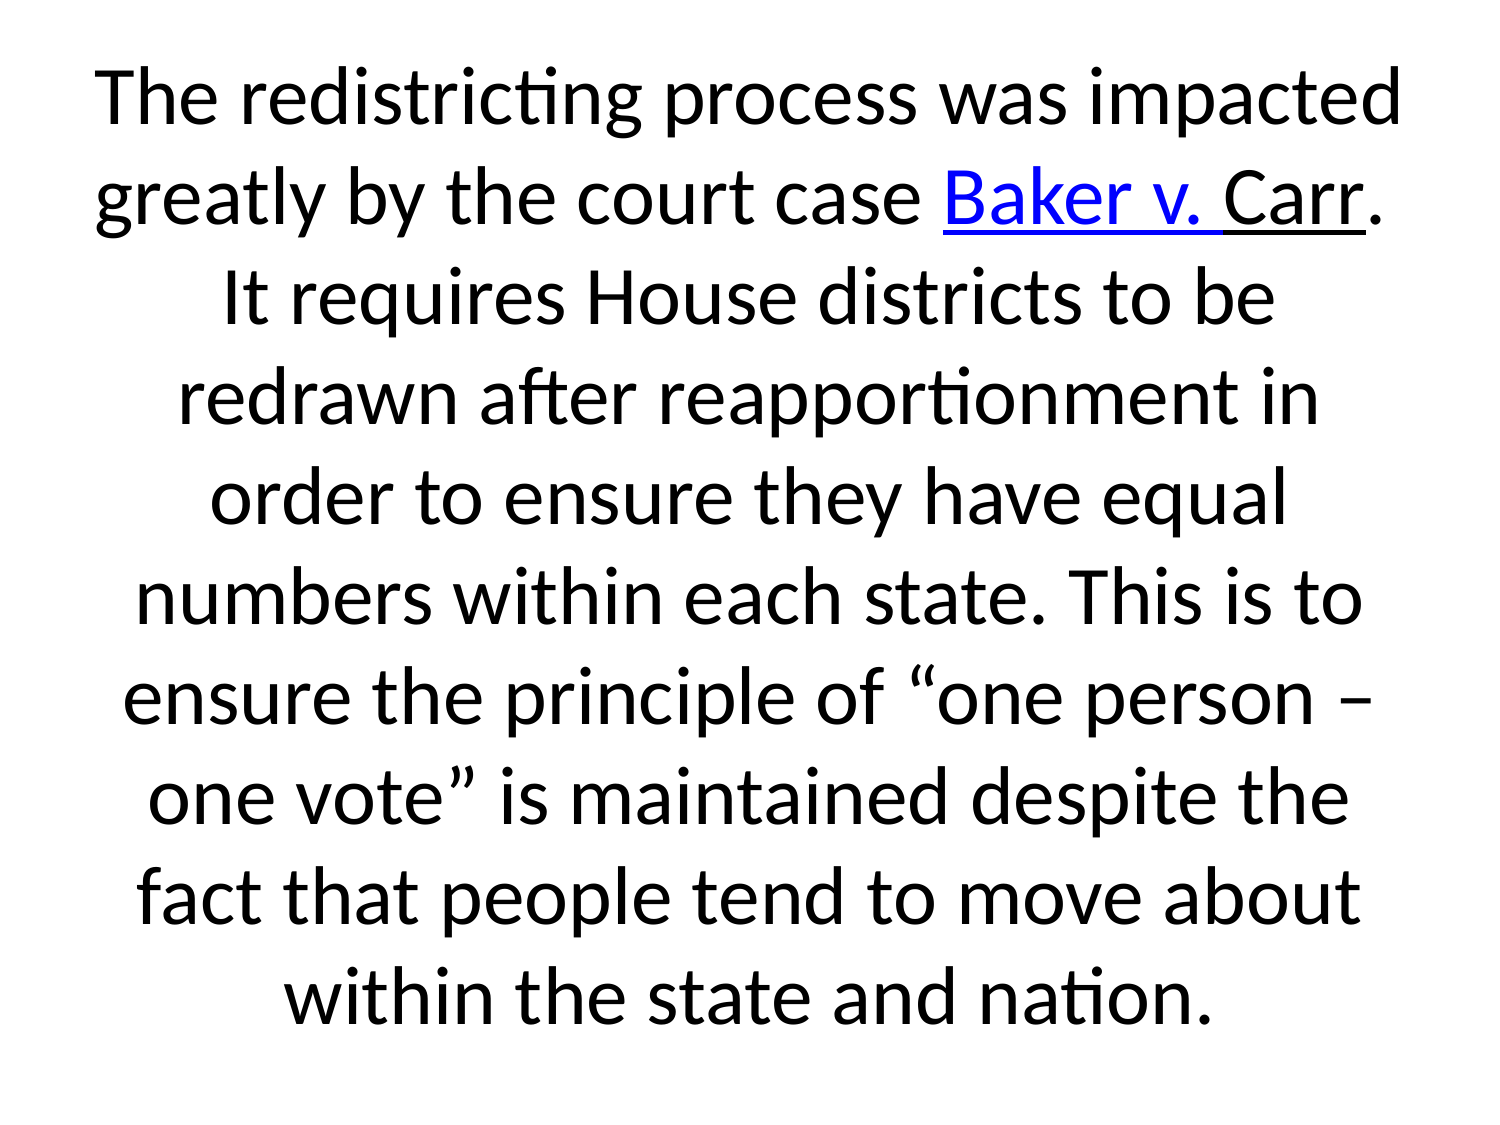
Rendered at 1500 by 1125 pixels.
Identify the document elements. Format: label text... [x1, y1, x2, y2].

title The redistricting process was impacted greatly by the court case Baker v. Carr. It requires House districts to be redrawn after reapportionment in order to ensure they have equal numbers within each state. This is to ensure the principle of “one person – one vote” is maintained despite the fact that people tend to move about within the state and nation. [74, 44, 1426, 1038]
